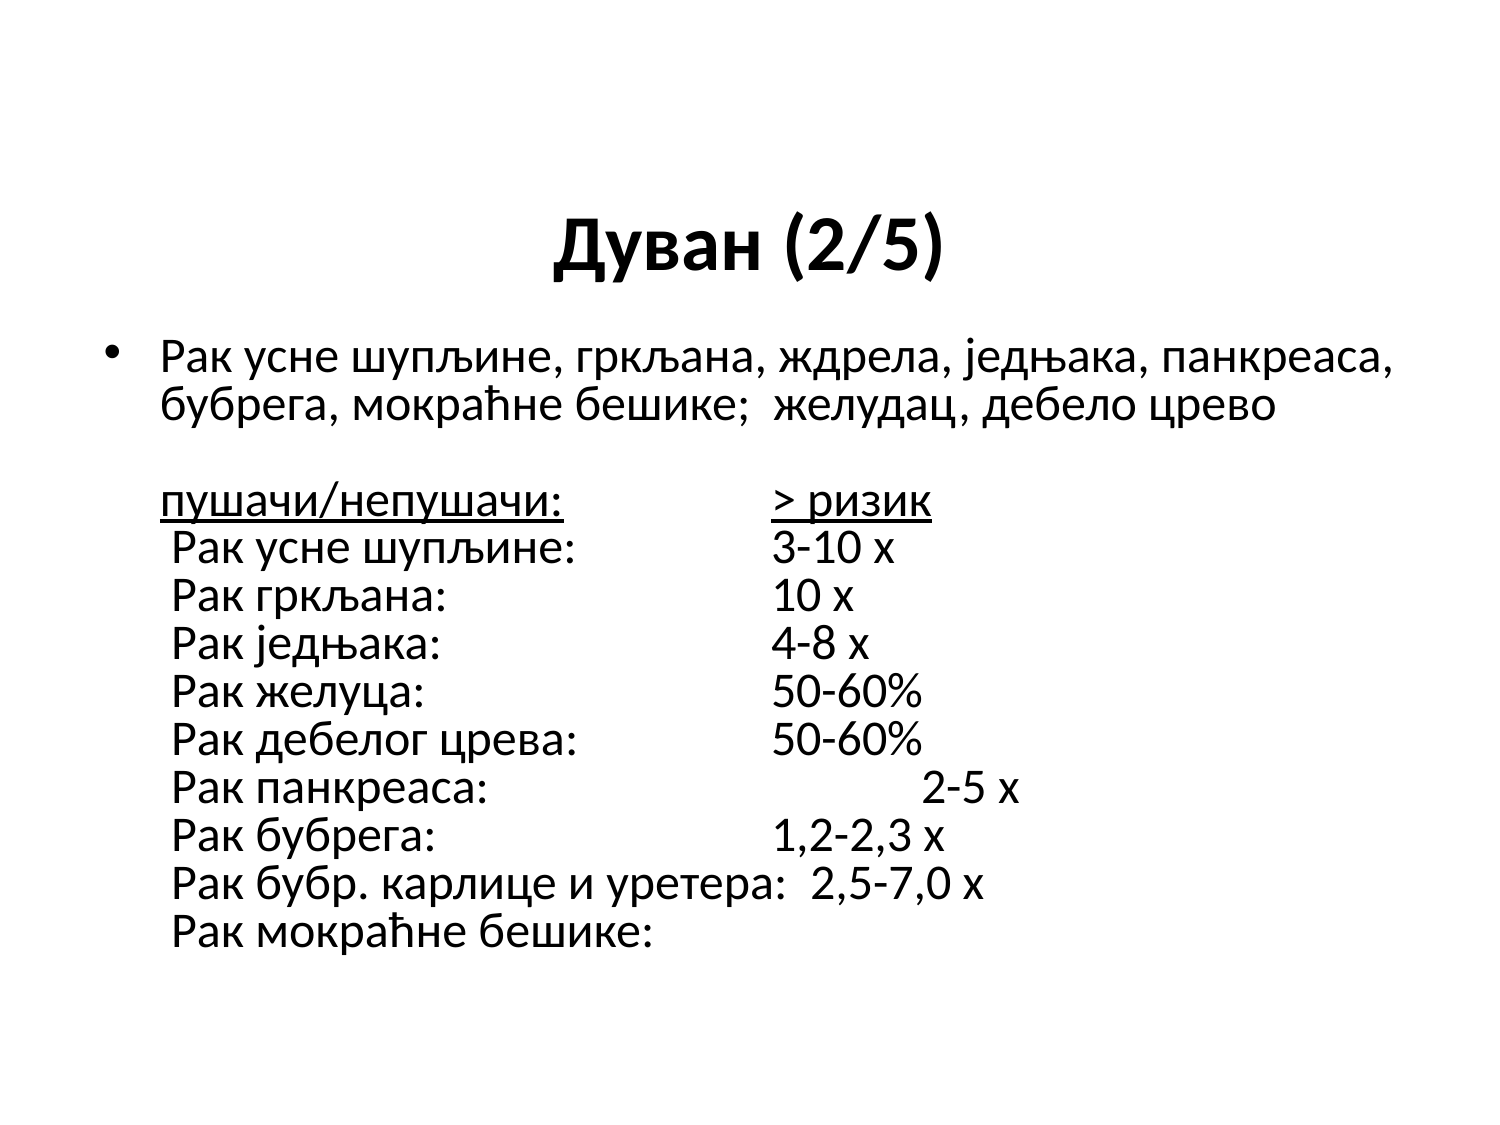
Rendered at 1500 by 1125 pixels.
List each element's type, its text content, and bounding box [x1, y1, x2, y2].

title Дуван (2/5) [75, 174, 1425, 303]
list Рак усне шупљине, гркљана, ждрела, једњака, панкреаса, бубрега, мокраћне бешике; желудац, дебело црево пушачи/непушачи: > ризик Рак усне шупљине: 3-10 x Рак гркљана: 10 x Рак једњака: 4-8 x Рак желуца: 50-60% Рак дебелог црева: 50-60% Рак панкреаса: 2-5 x Рак бубрега: 1,2-2,3 x Рaк бубр. карлице и уретера: 2,5-7,0 x Рак мокраћне бешике: [88, 326, 1439, 1076]
